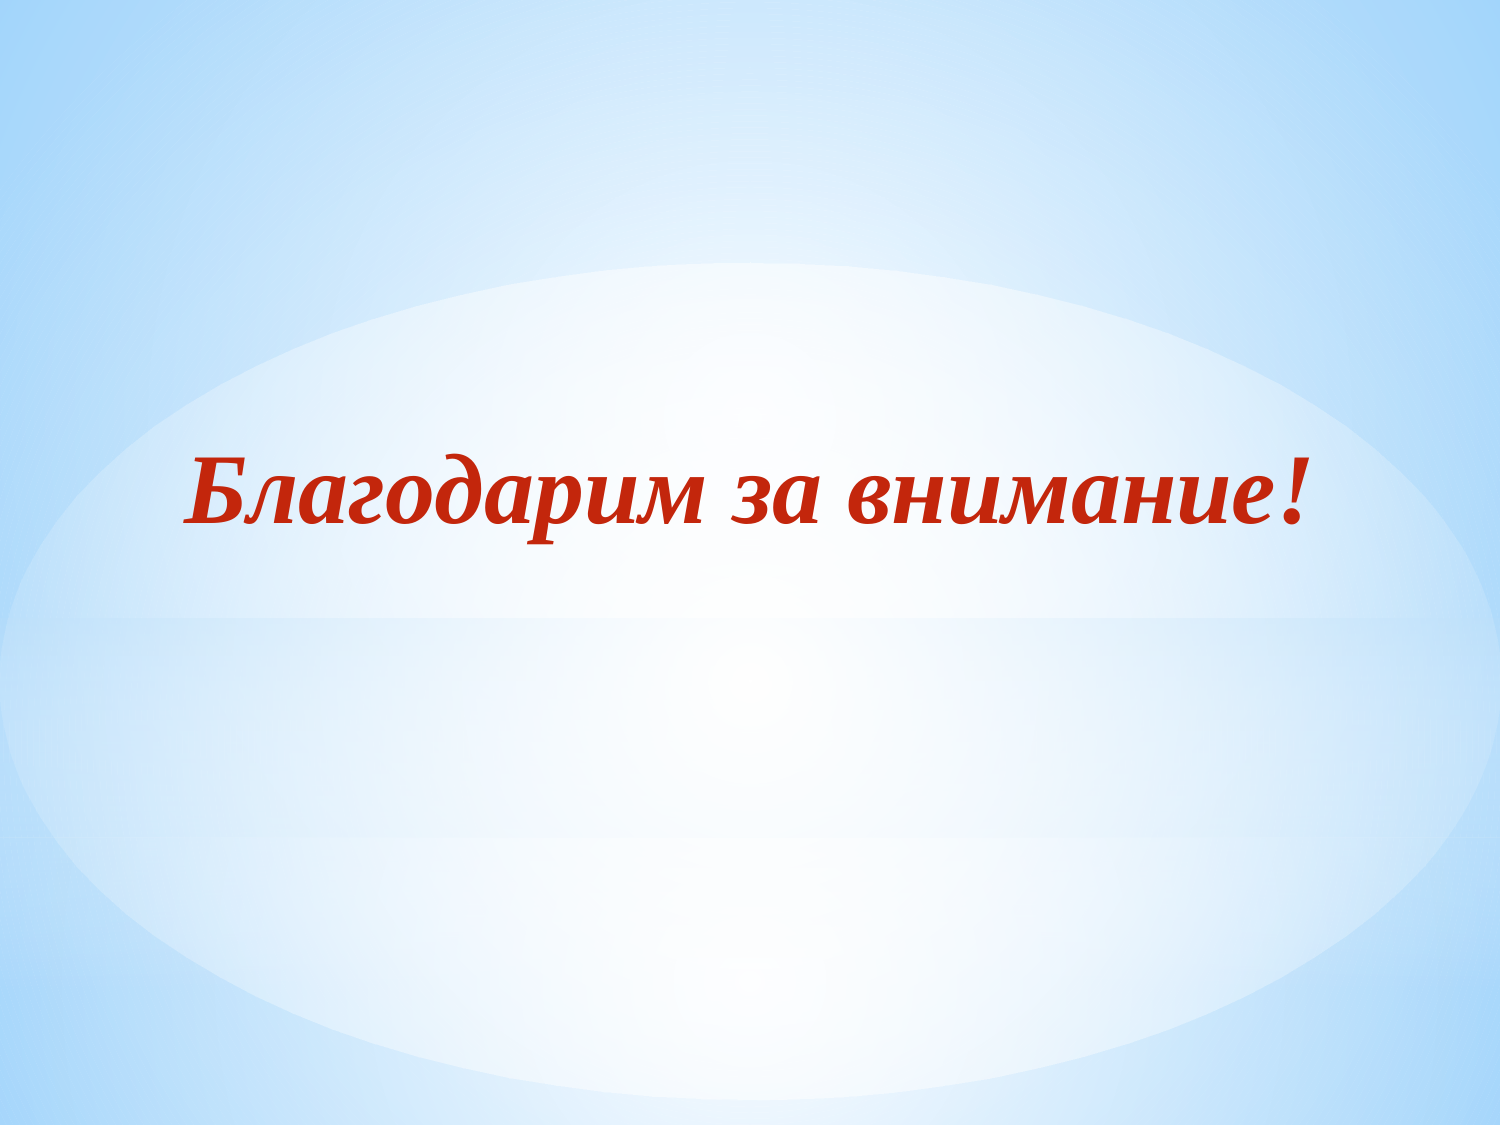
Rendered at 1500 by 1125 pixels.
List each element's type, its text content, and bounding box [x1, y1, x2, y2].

text_box Благодарим за внимание! [112, 432, 1388, 551]
